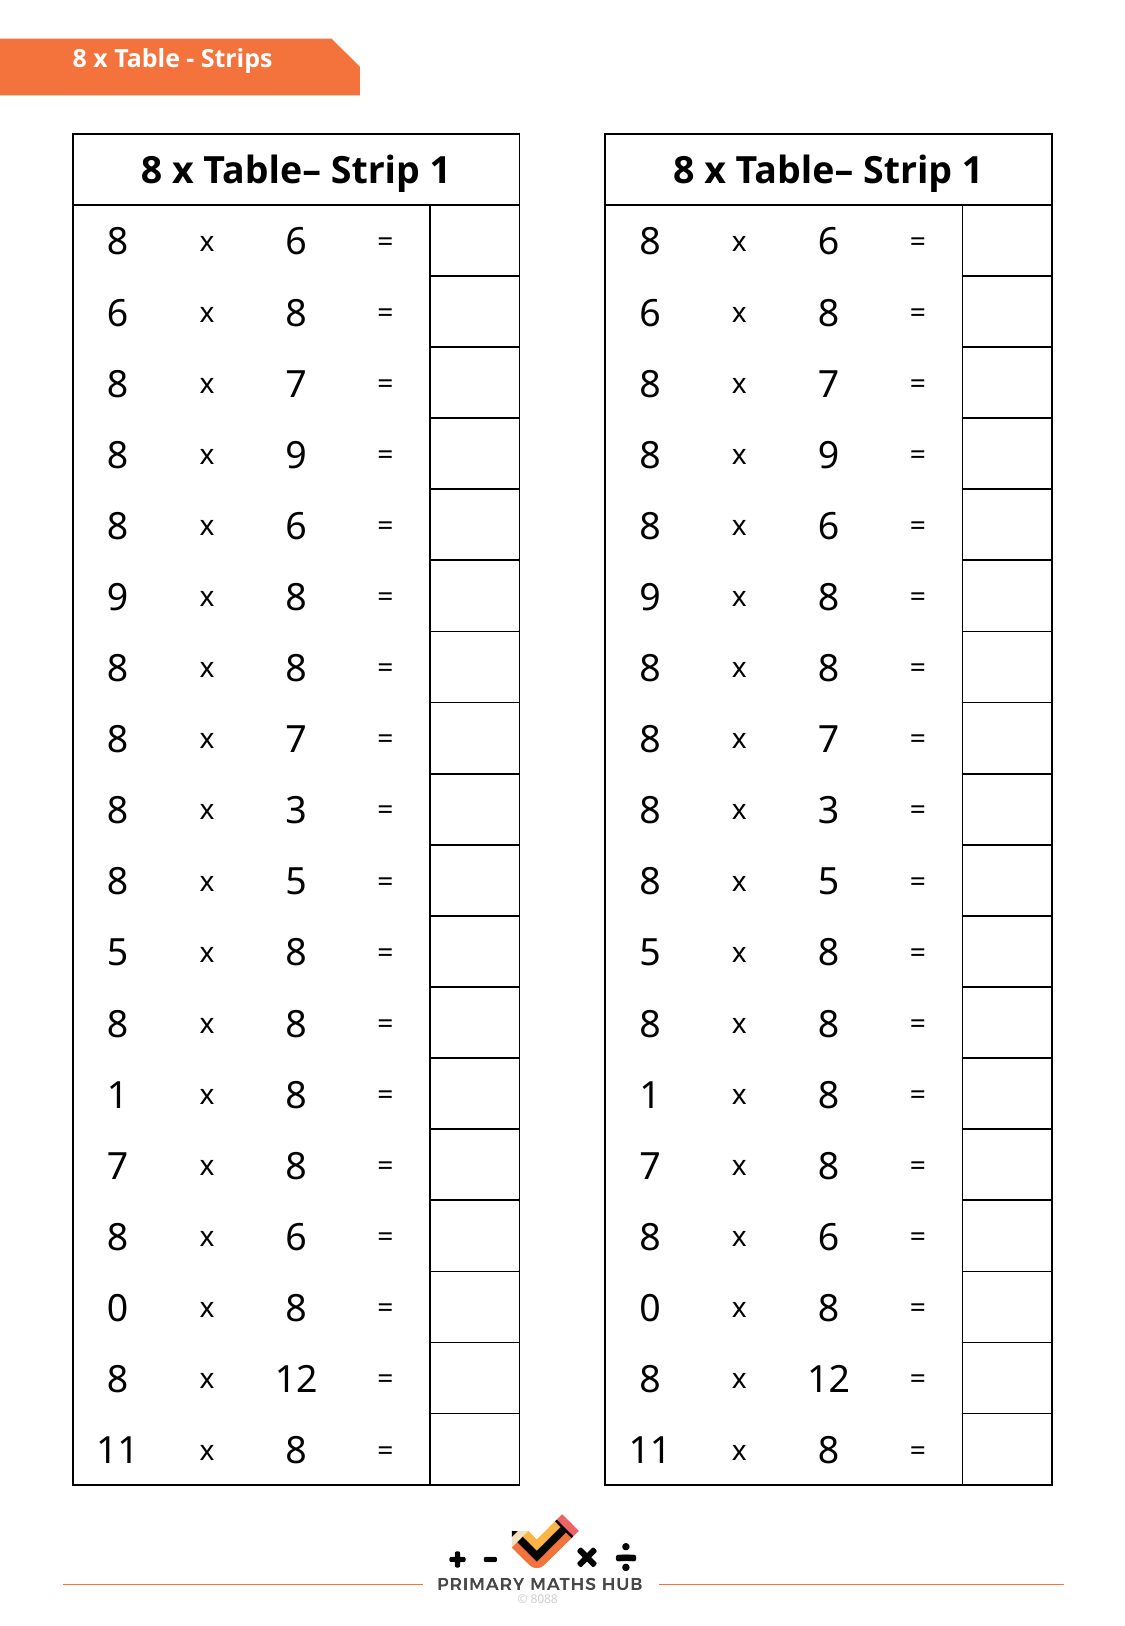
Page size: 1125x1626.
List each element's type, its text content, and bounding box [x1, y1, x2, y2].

table_cell 8 [606, 1200, 695, 1271]
table_cell x [695, 206, 784, 276]
table_cell x [162, 774, 252, 845]
table_cell x [162, 916, 252, 987]
table_cell 8 [252, 560, 341, 631]
table_cell = [341, 1058, 429, 1129]
table_cell [431, 1414, 519, 1484]
table_cell = [341, 1129, 429, 1200]
table_cell x [695, 560, 784, 631]
table_cell 8 [252, 987, 341, 1058]
table_cell [431, 917, 519, 986]
table_cell 5 [606, 916, 695, 987]
table_cell x [695, 1343, 784, 1414]
table_cell x [162, 703, 252, 774]
table_cell 8 [784, 631, 873, 703]
table_cell 5 [784, 845, 873, 916]
table_cell x [695, 347, 784, 418]
table_cell x [695, 774, 784, 845]
table_cell x [162, 1343, 252, 1414]
table_cell = [873, 774, 962, 845]
table_cell = [873, 1129, 962, 1200]
table_cell 9 [74, 560, 162, 631]
table_cell 8 [606, 1343, 695, 1414]
table_cell = [341, 1271, 429, 1343]
table_cell = [341, 560, 429, 631]
table_cell 8 [784, 1129, 873, 1200]
table_cell x [162, 987, 252, 1058]
table_cell 8 [252, 1271, 341, 1343]
table_cell 6 [252, 1200, 341, 1271]
table_cell 8 [74, 703, 162, 774]
table_cell 8 [606, 845, 695, 916]
table_cell [963, 1414, 1051, 1484]
table_cell 8 [74, 631, 162, 703]
table_cell [431, 206, 519, 275]
table_cell x [162, 1058, 252, 1129]
picture [432, 1512, 648, 1597]
table_cell [431, 1059, 519, 1128]
table_cell [963, 846, 1051, 915]
table_cell 8 [74, 987, 162, 1058]
table_cell [431, 348, 519, 417]
table_cell 8 [784, 276, 873, 347]
table_cell = [341, 489, 429, 560]
table_cell x [695, 987, 784, 1058]
table_cell 8 [252, 1058, 341, 1129]
table_cell 8 [784, 987, 873, 1058]
table_cell = [873, 560, 962, 631]
table_cell 12 [784, 1343, 873, 1414]
table_cell 8 [606, 347, 695, 418]
table_cell 8 [74, 418, 162, 489]
table_cell x [162, 560, 252, 631]
table_cell 0 [606, 1271, 695, 1343]
table_cell 7 [606, 1129, 695, 1200]
table_cell [431, 419, 519, 488]
text_box © 8088 [429, 1584, 646, 1614]
table_cell x [162, 1414, 252, 1484]
table_cell x [695, 1200, 784, 1271]
table_cell 8 [74, 1343, 162, 1414]
table_cell = [873, 489, 962, 560]
table_cell = [341, 418, 429, 489]
table_cell 6 [784, 489, 873, 560]
table_cell x [695, 276, 784, 347]
table_cell [963, 1130, 1051, 1199]
table_cell 8 [252, 631, 341, 703]
table_cell [963, 206, 1051, 275]
table_cell [963, 703, 1051, 773]
table_cell x [695, 845, 784, 916]
table_cell 8 [74, 347, 162, 418]
table_cell x [695, 631, 784, 703]
table_cell x [162, 418, 252, 489]
table_cell 1 [606, 1058, 695, 1129]
table_cell x [695, 916, 784, 987]
table_cell x [695, 1129, 784, 1200]
table_cell = [873, 703, 962, 774]
table_cell [963, 277, 1051, 346]
table_cell x [162, 489, 252, 560]
table_cell 8 [74, 489, 162, 560]
table_cell 8 [252, 1414, 341, 1484]
table_cell [963, 1343, 1051, 1413]
table_cell [431, 775, 519, 844]
table_cell [431, 1130, 519, 1199]
table_cell 8 [606, 774, 695, 845]
table_cell [963, 1201, 1051, 1271]
table_cell = [341, 206, 429, 276]
table_cell 6 [606, 276, 695, 347]
table_cell x [695, 489, 784, 560]
table_cell [963, 348, 1051, 417]
table_cell [431, 1272, 519, 1342]
text_box 8 x Table - Strips [0, 37, 361, 97]
table_cell x [162, 1271, 252, 1343]
table_cell 1 [74, 1058, 162, 1129]
table_cell 6 [74, 276, 162, 347]
table_cell 8 [784, 560, 873, 631]
table_header 8 x Table– Strip 1 [606, 135, 1051, 204]
table_cell x [162, 631, 252, 703]
table_cell [431, 988, 519, 1057]
table_cell [431, 490, 519, 559]
table_cell 8 [606, 206, 695, 276]
table_cell [963, 490, 1051, 559]
table_cell 8 [606, 987, 695, 1058]
table_cell [431, 703, 519, 773]
table_cell [963, 917, 1051, 986]
table_cell 8 [252, 1129, 341, 1200]
table_cell 8 [784, 1414, 873, 1484]
table_cell x [695, 1414, 784, 1484]
table_cell 12 [252, 1343, 341, 1414]
table_cell [963, 988, 1051, 1057]
table_cell 8 [74, 206, 162, 276]
table_cell [431, 632, 519, 702]
table_cell = [873, 418, 962, 489]
table_cell [431, 846, 519, 915]
table_cell 8 [252, 276, 341, 347]
table_cell = [873, 1271, 962, 1343]
table_cell = [873, 1200, 962, 1271]
table_cell = [341, 1343, 429, 1414]
table_cell 8 [606, 703, 695, 774]
table_cell x [695, 1271, 784, 1343]
table_cell = [873, 1058, 962, 1129]
table_cell 9 [784, 418, 873, 489]
table_cell [963, 632, 1051, 702]
table_cell 5 [252, 845, 341, 916]
table_cell [431, 1343, 519, 1413]
table_cell = [341, 1414, 429, 1484]
table_cell 7 [74, 1129, 162, 1200]
table_cell = [341, 845, 429, 916]
table_cell 6 [252, 206, 341, 276]
table_cell 8 [606, 489, 695, 560]
table_cell 7 [252, 347, 341, 418]
table_cell 8 [784, 1271, 873, 1343]
table_cell = [873, 1414, 962, 1484]
table_cell [963, 1059, 1051, 1128]
table_cell [431, 277, 519, 346]
table_cell [963, 775, 1051, 844]
table_cell 11 [606, 1414, 695, 1484]
table_cell 9 [606, 560, 695, 631]
table_cell = [873, 845, 962, 916]
table_cell = [873, 987, 962, 1058]
table_cell = [341, 1200, 429, 1271]
table_cell [963, 1272, 1051, 1342]
table_cell 6 [784, 206, 873, 276]
table_cell 3 [252, 774, 341, 845]
table_cell 11 [74, 1414, 162, 1484]
table_cell 8 [252, 916, 341, 987]
table_cell x [695, 703, 784, 774]
table_cell = [341, 987, 429, 1058]
table_cell 7 [252, 703, 341, 774]
table_cell = [341, 347, 429, 418]
table_cell 9 [252, 418, 341, 489]
table_cell x [162, 845, 252, 916]
table_cell x [695, 1058, 784, 1129]
table_cell = [873, 206, 962, 276]
table_cell = [873, 916, 962, 987]
table_cell x [695, 418, 784, 489]
table_cell 3 [784, 774, 873, 845]
table_cell = [341, 916, 429, 987]
table_cell = [873, 631, 962, 703]
table_cell 8 [74, 774, 162, 845]
table_cell = [341, 703, 429, 774]
table_cell = [873, 347, 962, 418]
table_cell = [873, 276, 962, 347]
table_cell x [162, 206, 252, 276]
table_cell 0 [74, 1271, 162, 1343]
table_cell [963, 419, 1051, 488]
table_cell [431, 1201, 519, 1271]
table_cell x [162, 347, 252, 418]
table_cell = [341, 276, 429, 347]
table_cell = [341, 774, 429, 845]
table_cell 6 [252, 489, 341, 560]
table_cell [963, 561, 1051, 631]
table_cell 8 [74, 845, 162, 916]
table_cell = [873, 1343, 962, 1414]
table_header 8 x Table– Strip 1 [74, 135, 519, 204]
table_cell 7 [784, 703, 873, 774]
table_cell x [162, 276, 252, 347]
table_cell 8 [74, 1200, 162, 1271]
table_cell 8 [784, 1058, 873, 1129]
table_cell 7 [784, 347, 873, 418]
table_cell x [162, 1129, 252, 1200]
table_cell [431, 561, 519, 631]
table_cell = [341, 631, 429, 703]
table_cell 8 [606, 418, 695, 489]
table_cell 8 [606, 631, 695, 703]
table_cell 6 [784, 1200, 873, 1271]
table_cell x [162, 1200, 252, 1271]
table_cell 5 [74, 916, 162, 987]
table_cell 8 [784, 916, 873, 987]
